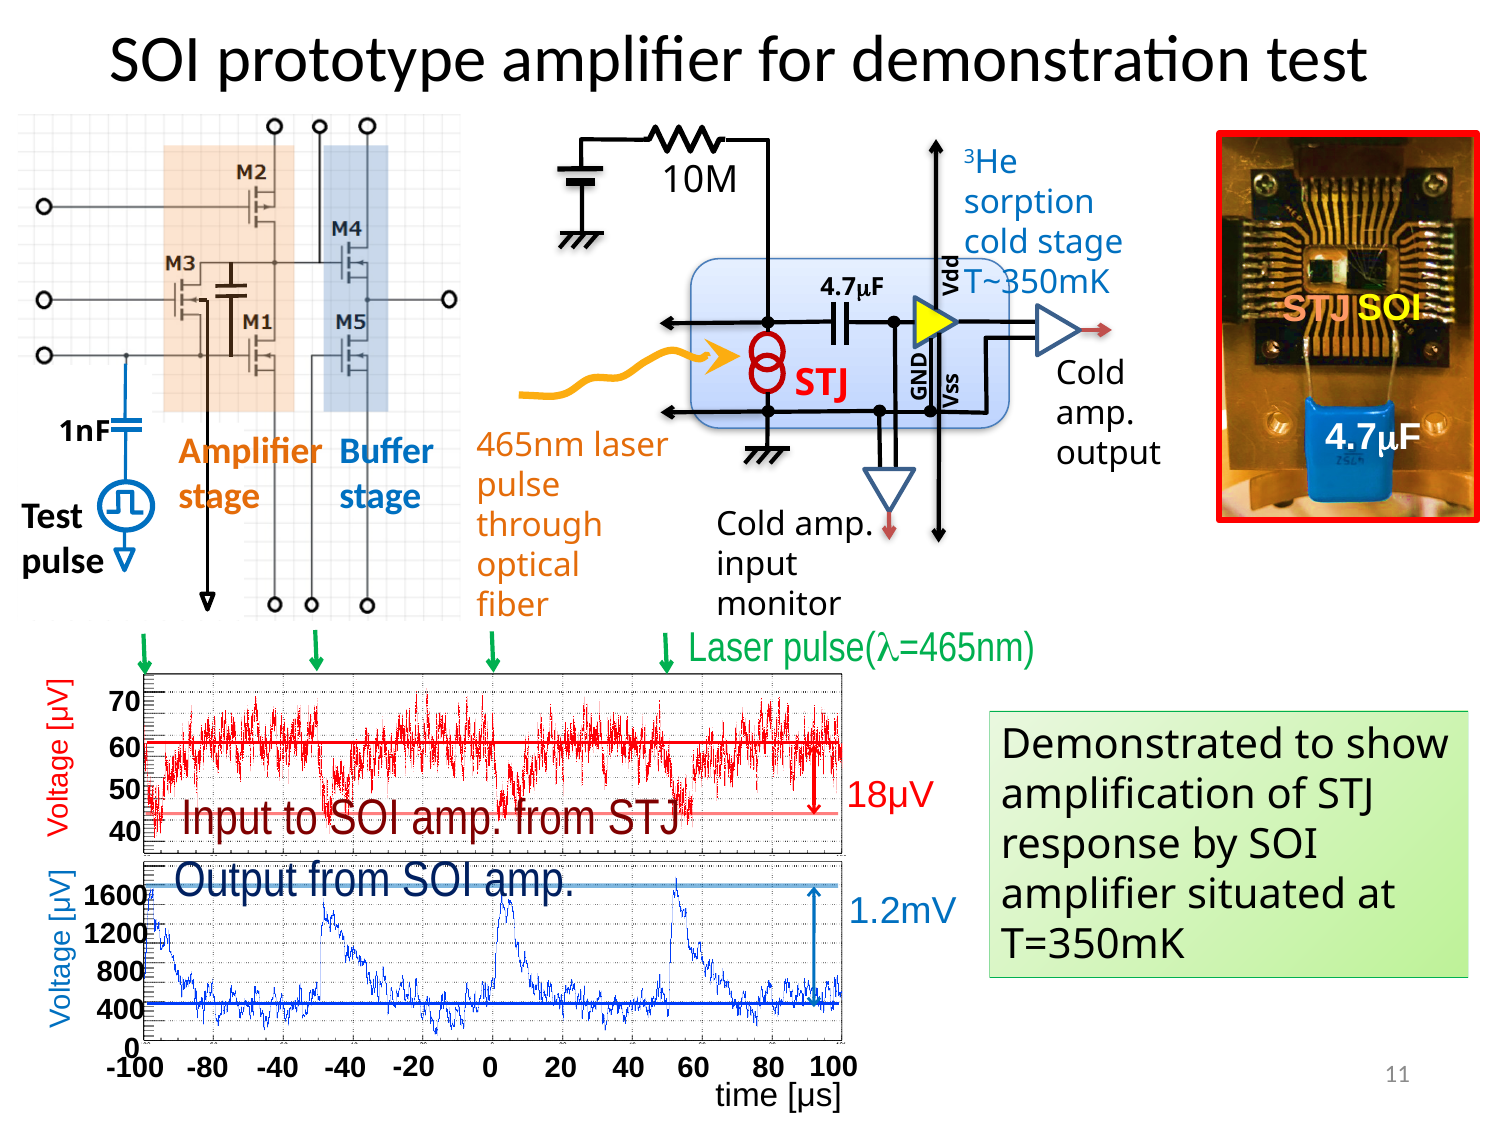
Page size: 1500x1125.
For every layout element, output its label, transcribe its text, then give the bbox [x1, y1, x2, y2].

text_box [6, 114, 468, 621]
slide_number 11 [1082, 1042, 1425, 1103]
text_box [461, 126, 1217, 591]
title SOI prototype amplifier for demonstration test [54, 9, 1424, 102]
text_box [1221, 136, 1475, 518]
text_box Demonstrated to show amplification of STJ response by SOI amplifier situated at T=350mK [1082, 710, 1469, 978]
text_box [30, 612, 1078, 1122]
